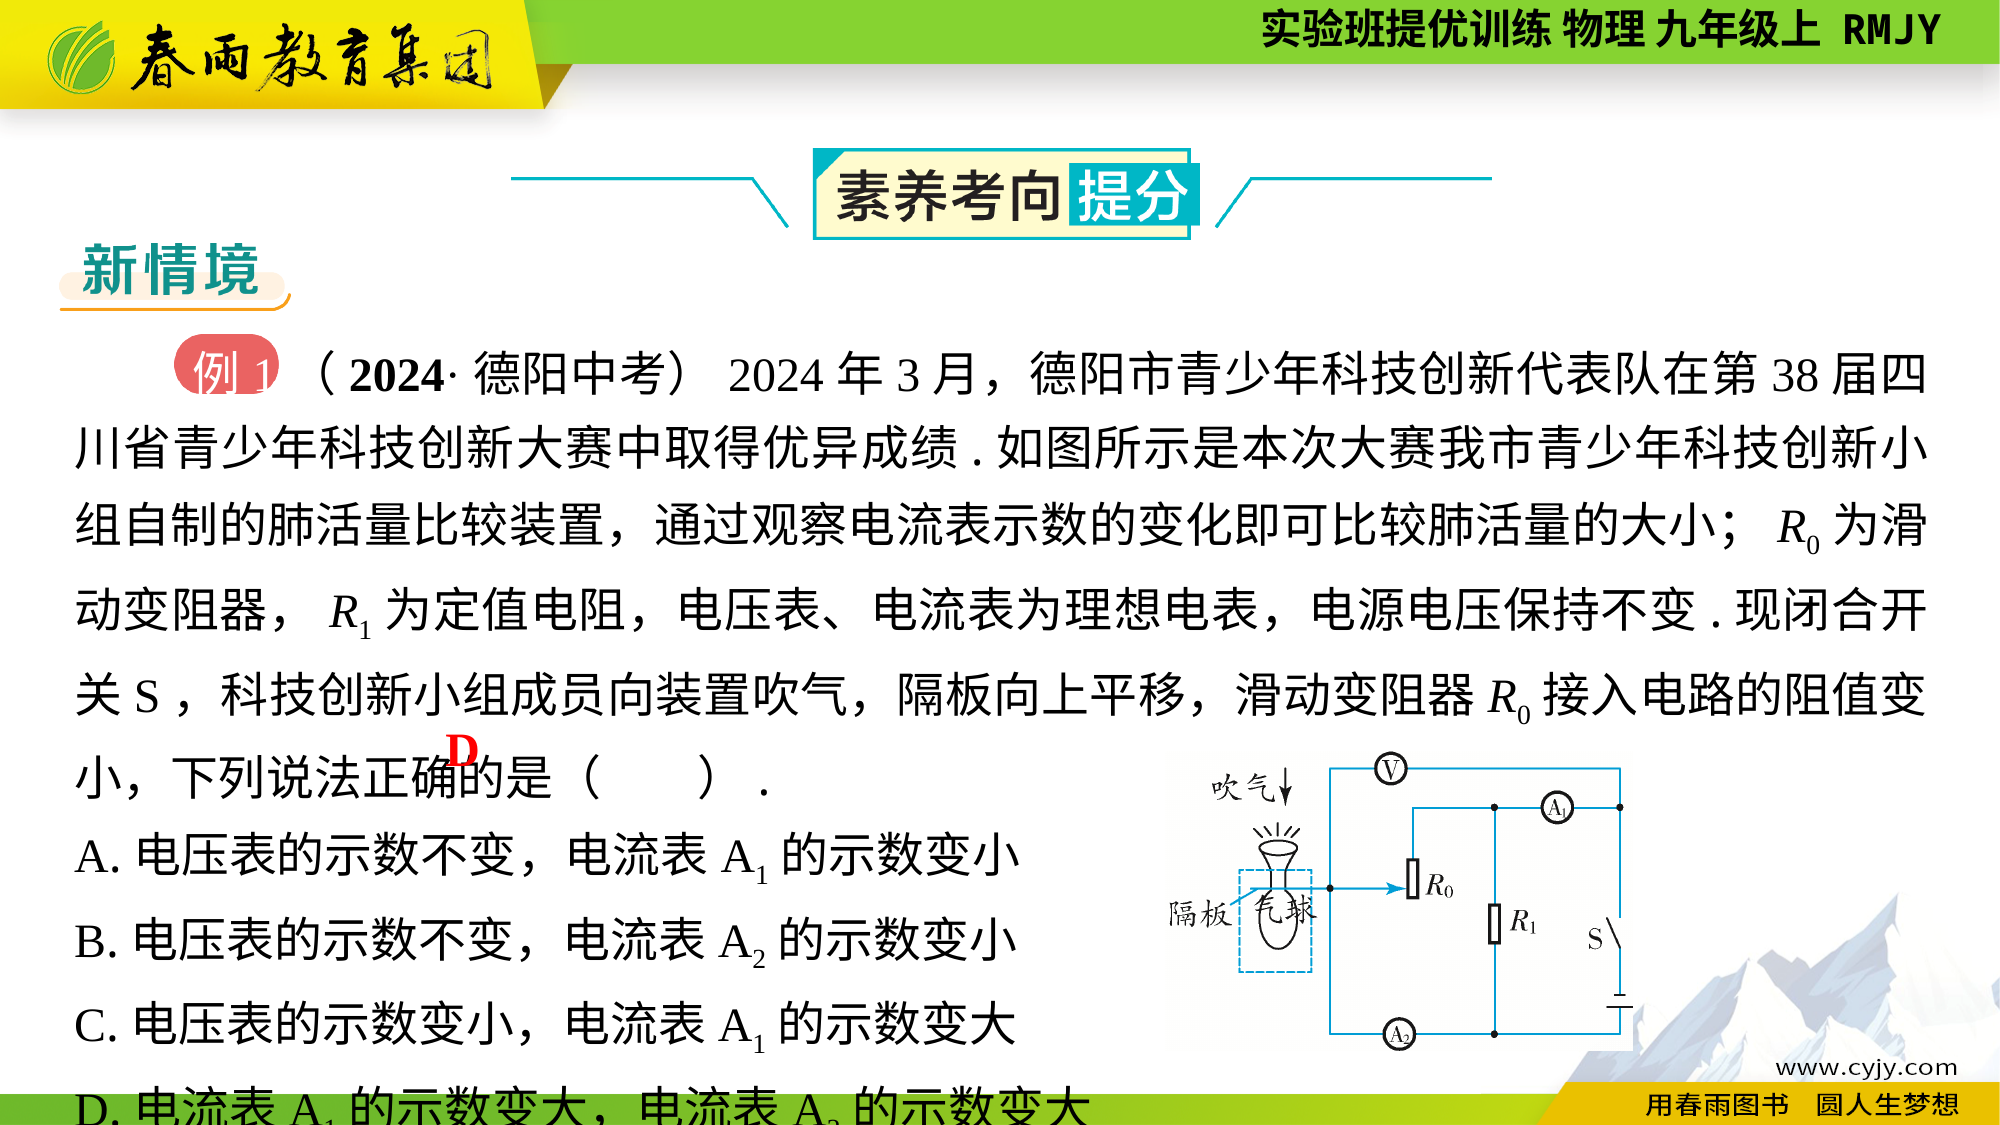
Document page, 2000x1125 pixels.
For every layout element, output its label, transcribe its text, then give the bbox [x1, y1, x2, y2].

list 例1（2024·德阳中考）2024年3月，德阳市青少年科技创新代表队在第38届四川省青少年科技创新大赛中取得优异成绩.如图所示是本次大赛我市青少年科技创新小组自制的肺活量比较装置，通过观察电流表示数的变化即可比较肺活量的大小；R0为滑动变阻器，R1为定值电阻，电压表、电流表为理想电表，电源电压保持不变.现闭合开关S，科技创新小组成员向装置吹气，隔板向上平移，滑动变阻器R0接入电路的阻值变小，下列说法正确的是（ ）. A.电压表的示数不变，电流表A1的示数变小 B.电压表的示数不变，电流表A2的示数变小 C.电压表的示数变小，电流表A1的示数变大 D.电流表A1的示数变大，电流表A2的示数变大 [59, 318, 1944, 1081]
text_box D [430, 682, 496, 783]
picture [0, 0, 2000, 1125]
